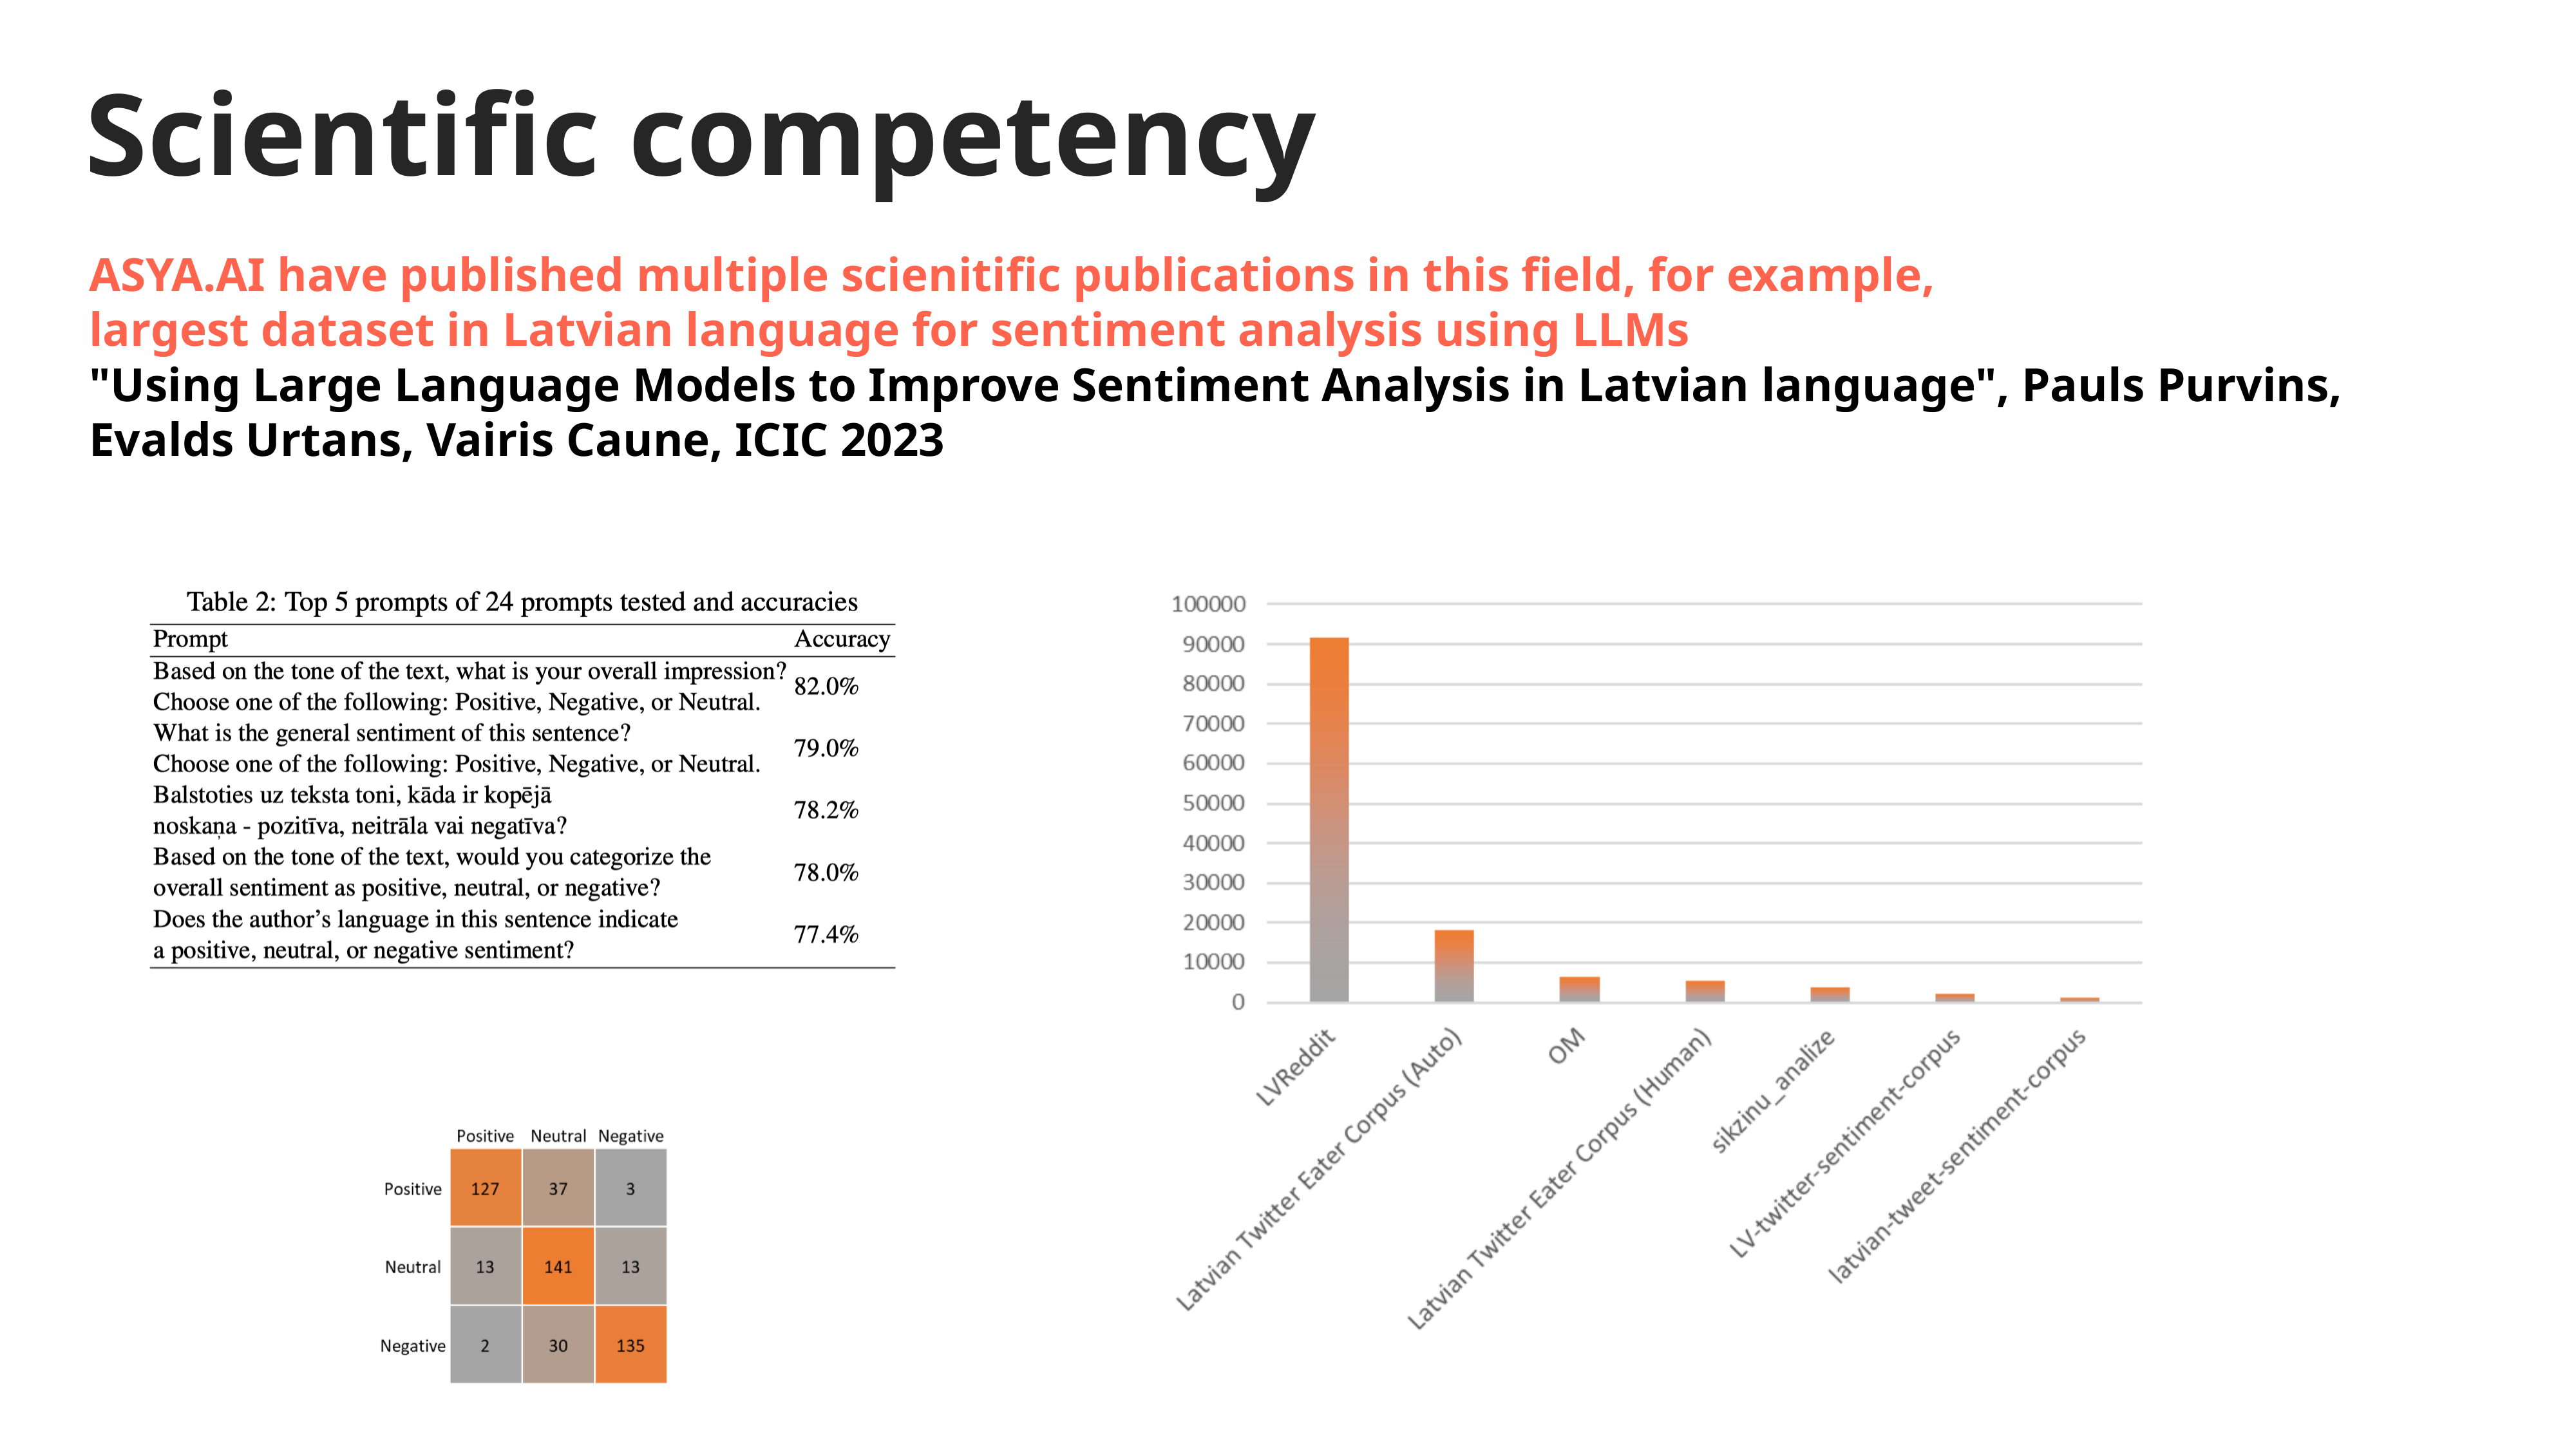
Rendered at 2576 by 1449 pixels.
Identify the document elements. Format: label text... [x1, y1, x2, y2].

picture [1077, 561, 2255, 1355]
list ASYA.AI have published multiple scienitific publications in this field, for example, largest dataset in Latvian language for sentiment analysis using LLMs "Using Large Language Models to Improve Sentiment Analysis in Latvian language", Pauls Purvins, Evalds Urtans, Vairis Caune, ICIC 2023 [83, 240, 2442, 475]
text_box Scientific competency [80, 57, 2525, 203]
picture [72, 564, 994, 1400]
